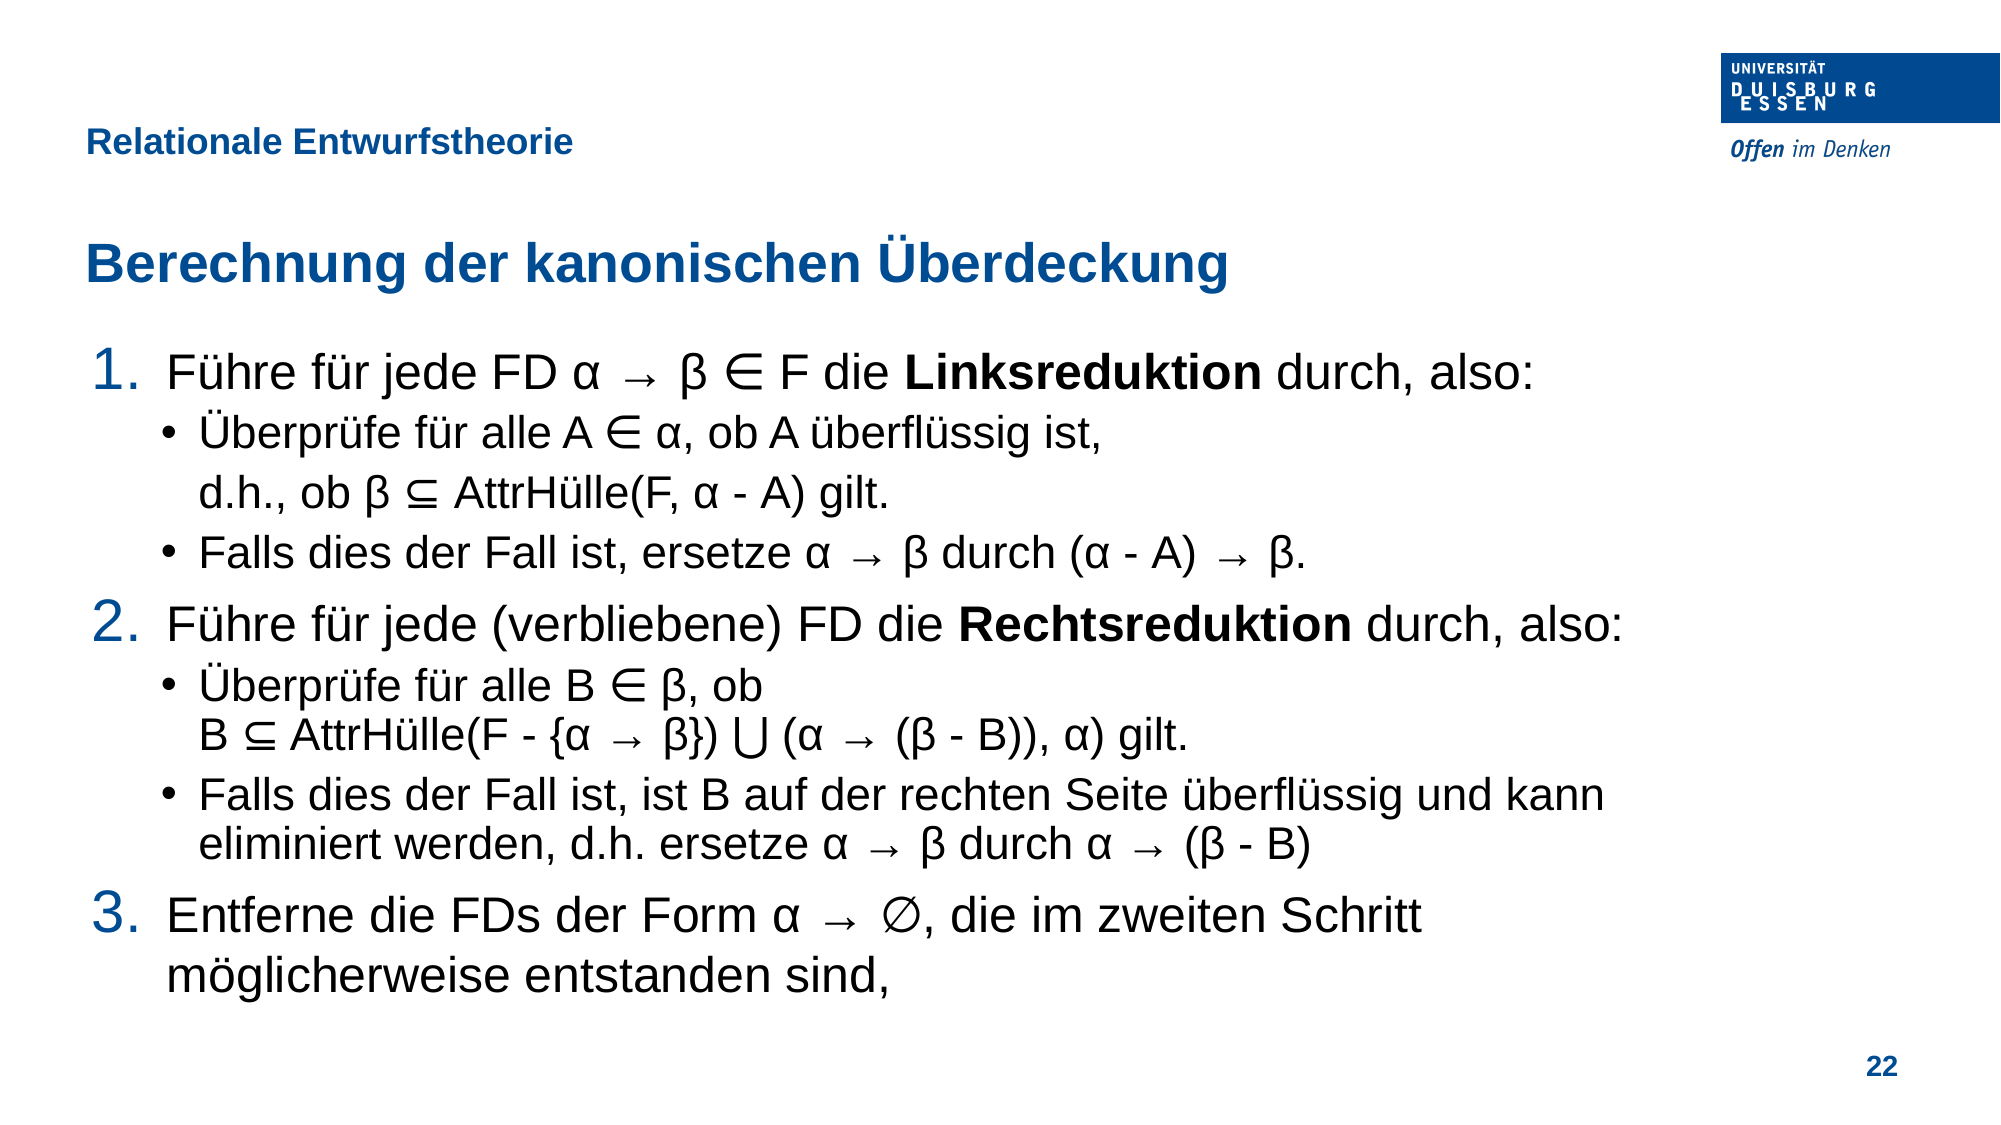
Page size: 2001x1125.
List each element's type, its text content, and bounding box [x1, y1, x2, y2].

picture [1721, 53, 2000, 162]
list Führe für jede FD α → β ∈ F die Linksreduktion durch, also: Überprüfe für alle A ∈ α, ob A überflüssig ist, d.h., ob β ⊆ AttrHülle(F, α - A) gilt. Falls dies der Fall ist, ersetze α → β durch (α - A) → β. Führe für jede (verbliebene) FD die Rechtsreduktion durch, also: Überprüfe für alle B ∈ β, ob B ⊆ AttrHülle(F - {α → β}) ⋃ (α → (β - B)), α) gilt. Falls dies der Fall ist, ist B auf der rechten Seite überflüssig und kann eliminiert werden, d.h. ersetze α → β durch α → (β - B) Entferne die FDs der Form α → ∅, die im zweiten Schritt möglicherweise entstanden sind, [85, 331, 1794, 1012]
slide_number 22 [1677, 1039, 1914, 1081]
list Berechnung der kanonischen Überdeckung [85, 227, 1825, 303]
list Relationale Entwurfstheorie [85, 122, 1694, 163]
